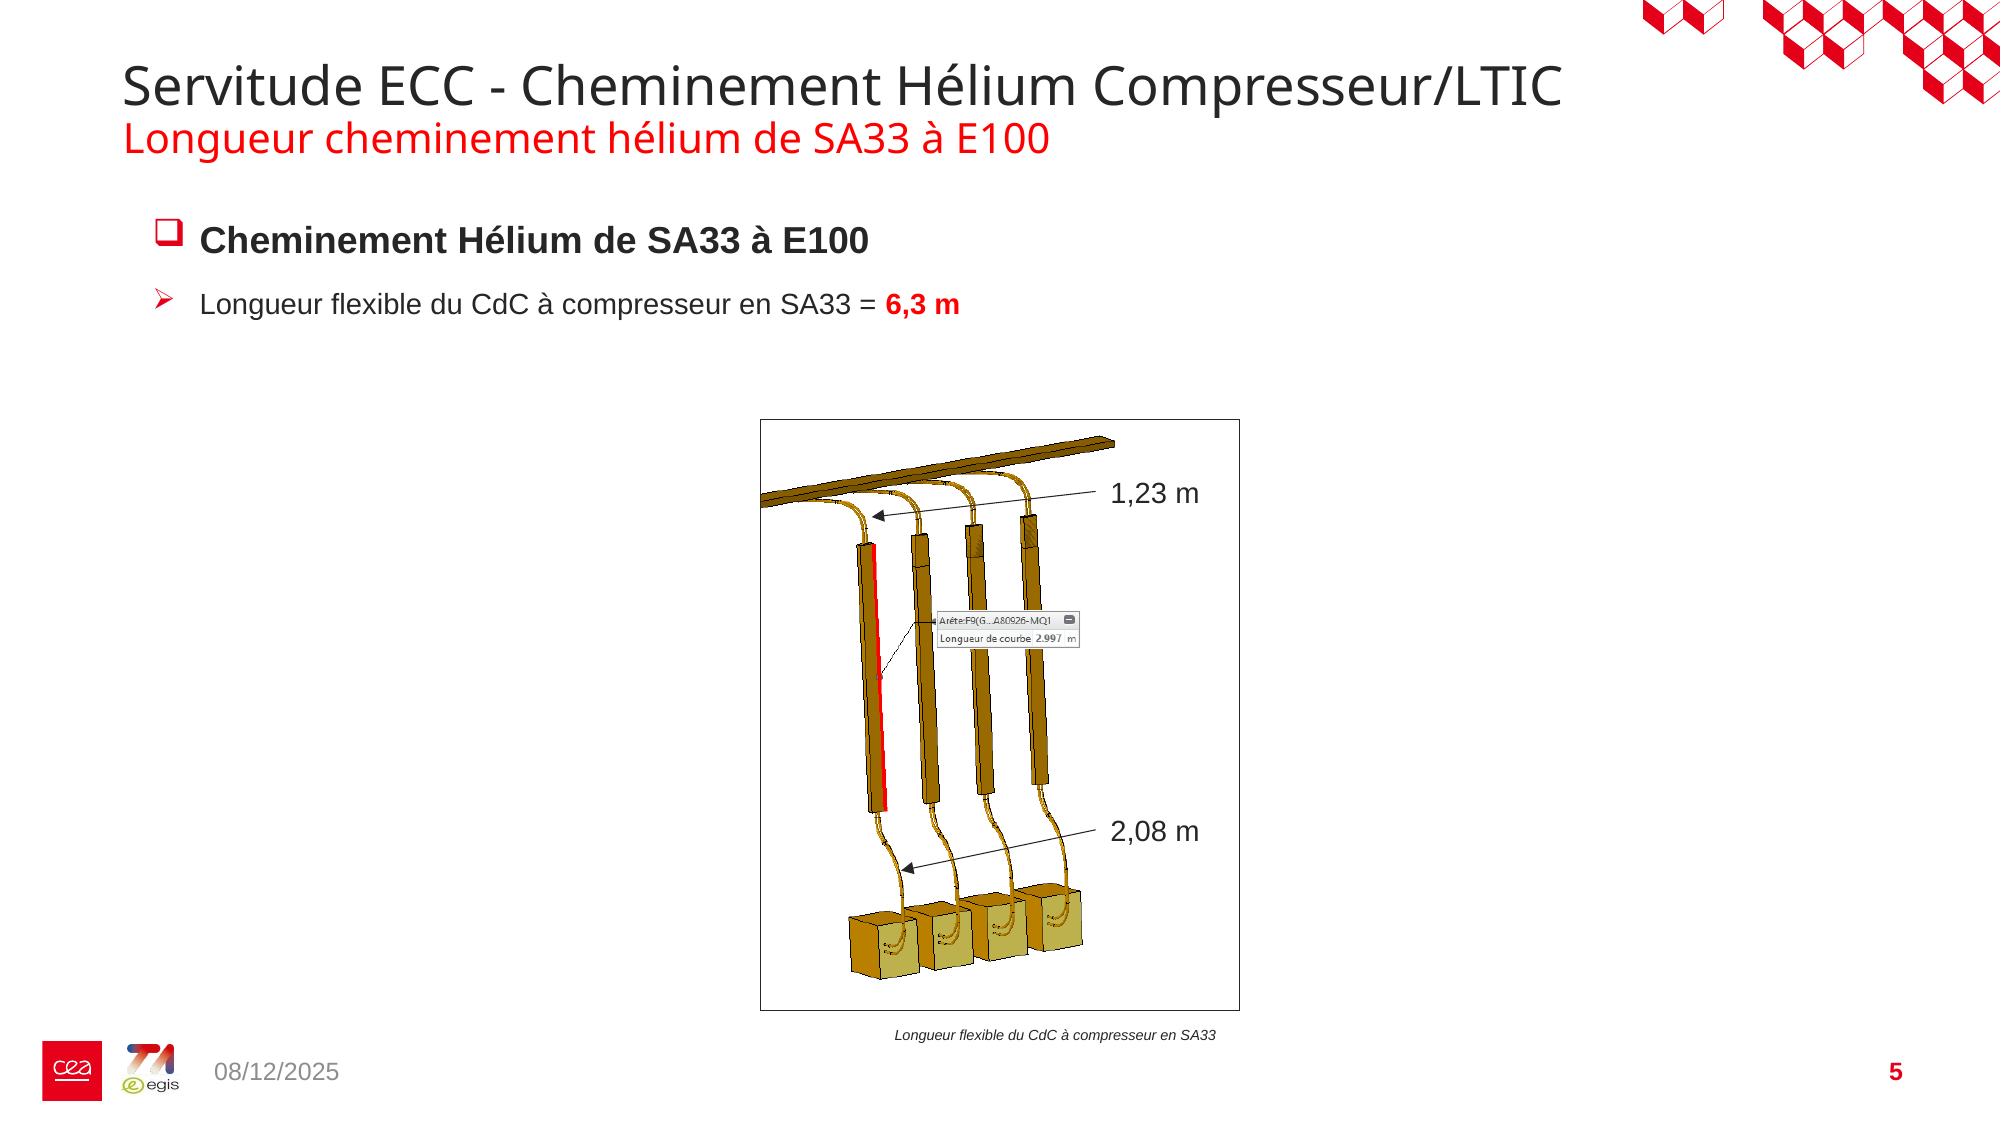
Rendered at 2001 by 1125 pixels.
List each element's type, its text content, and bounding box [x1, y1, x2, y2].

title Servitude ECC - Cheminement Hélium Compresseur/LTIC Longueur cheminement hélium de SA33 à E100 [122, 51, 1878, 195]
text_box Cheminement Hélium de SA33 à E100 Longueur flexible du CdC à compresseur en SA33 = 6,3 m [137, 208, 1805, 376]
footer 08/12/2025 [199, 1040, 1571, 1101]
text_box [760, 419, 1240, 1051]
picture [120, 1044, 182, 1097]
slide_number 5 [1804, 1040, 1919, 1101]
